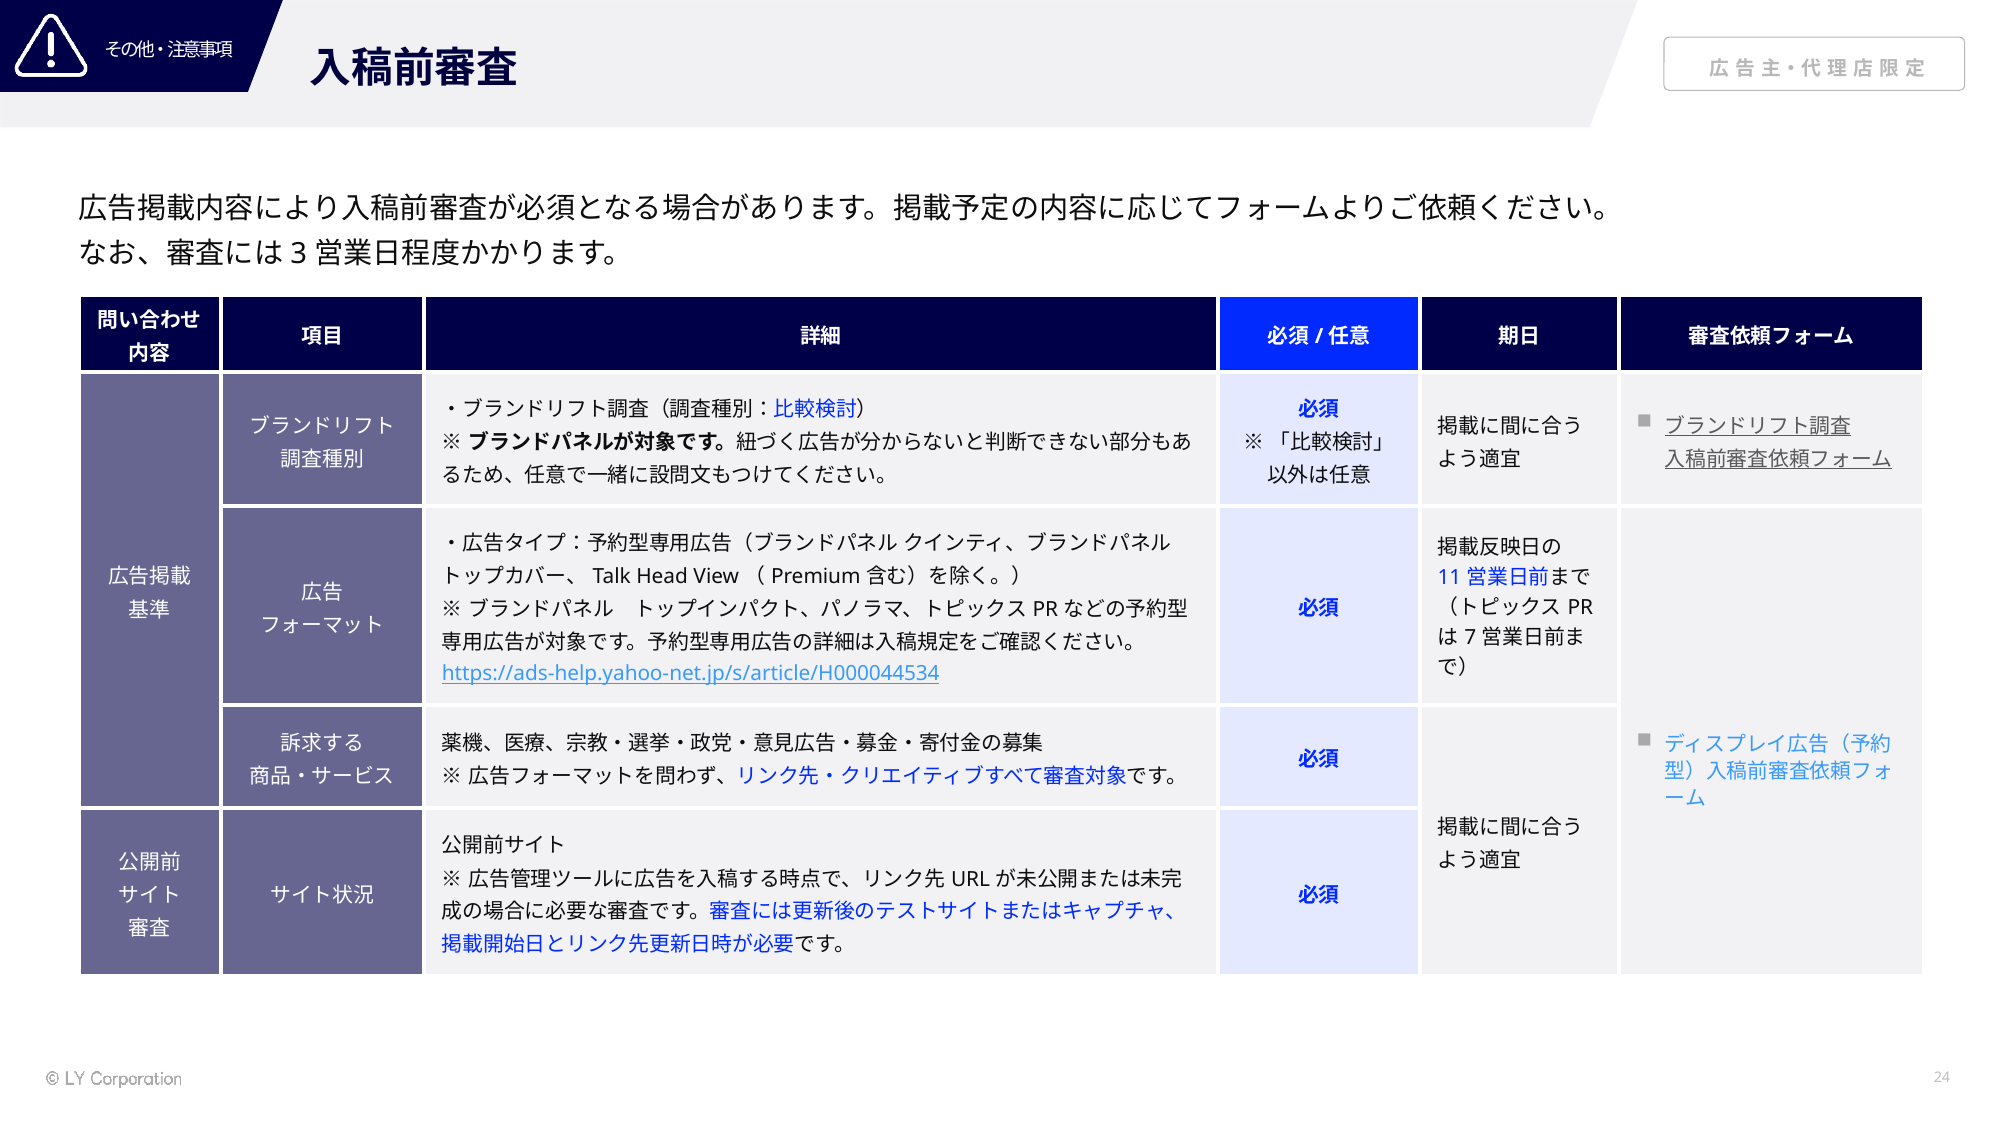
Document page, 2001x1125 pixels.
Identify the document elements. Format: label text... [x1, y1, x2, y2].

table_cell ブランドリフト 調査種別 [223, 374, 422, 504]
table_cell 広告 フォーマット [223, 508, 422, 703]
table_cell 訴求する 商品・サービス [223, 707, 422, 806]
table_cell 必須 [1220, 810, 1418, 974]
text_box 広告掲載内容により入稿前審査が必須となる場合があります。掲載予定の内容に応じてフォームよりご依頼ください。 なお、審査には3営業日程度かかります。 [78, 178, 1922, 270]
table_cell 公開前 サイト 審査 [81, 810, 219, 974]
table_header 問い合わせ 内容 [81, 297, 219, 370]
text_box その他・注意事項 [97, 13, 240, 81]
table_cell サイト状況 [223, 810, 422, 974]
table_header 必須/任意 [1220, 297, 1418, 370]
table_cell ディスプレイ広告（予約型）入稿前審査依頼フォーム [1621, 508, 1922, 974]
table_cell 必須 [1220, 508, 1418, 703]
table_cell 必須 ※「比較検討」 以外は任意 [1220, 374, 1418, 504]
table_header 期日 [1422, 297, 1617, 370]
table_cell 掲載に間に合うよう適宜 [1422, 374, 1617, 504]
list 入稿前審査 [309, 41, 1645, 97]
table_header 項目 [223, 297, 422, 370]
table_cell 広告掲載 基準 [81, 374, 219, 806]
table_cell 掲載に間に合うよう適宜 [1422, 707, 1617, 974]
picture [46, 1071, 181, 1088]
table_cell 掲載反映日の 11営業日前まで （トピックスPRは7営業日前まで） [1422, 508, 1617, 703]
table_cell 必須 [1220, 707, 1418, 806]
table_cell ・広告タイプ：予約型専用広告（ブランドパネル クインティ、ブランドパネル トップカバー、Talk Head View（Premium含む）を除く。） ※ブランドパネル トップインパクト、パノラマ、トピックスPRなどの予約型専用広告が対象です。予約型専用広告の詳細は入稿規定をご確認ください。 https://ads-help.yahoo-net.jp/s/article/H000044534 [426, 508, 1216, 703]
table_cell ブランドリフト調査 入稿前審査依頼フォーム [1621, 374, 1922, 504]
table_cell ・ブランドリフト調査（調査種別：比較検討） ※ブランドパネルが対象です。紐づく広告が分からないと判断できない部分もあるため、任意で一緒に設問文もつけてください。 [426, 374, 1216, 504]
table_cell 薬機、医療、宗教・選挙・政党・意見広告・募金・寄付金の募集 ※広告フォーマットを問わず、リンク先・クリエイティブすべて審査対象です。 [426, 707, 1216, 806]
table_cell 公開前サイト ※広告管理ツールに広告を入稿する時点で、リンク先URLが未公開または未完成の場合に必要な審査です。審査には更新後のテストサイトまたはキャプチャ、掲載開始日とリンク先更新日時が必要です。 [426, 810, 1216, 974]
table_header 詳細 [426, 297, 1216, 370]
table_header 審査依頼フォーム [1621, 297, 1922, 370]
picture [9, 5, 92, 87]
